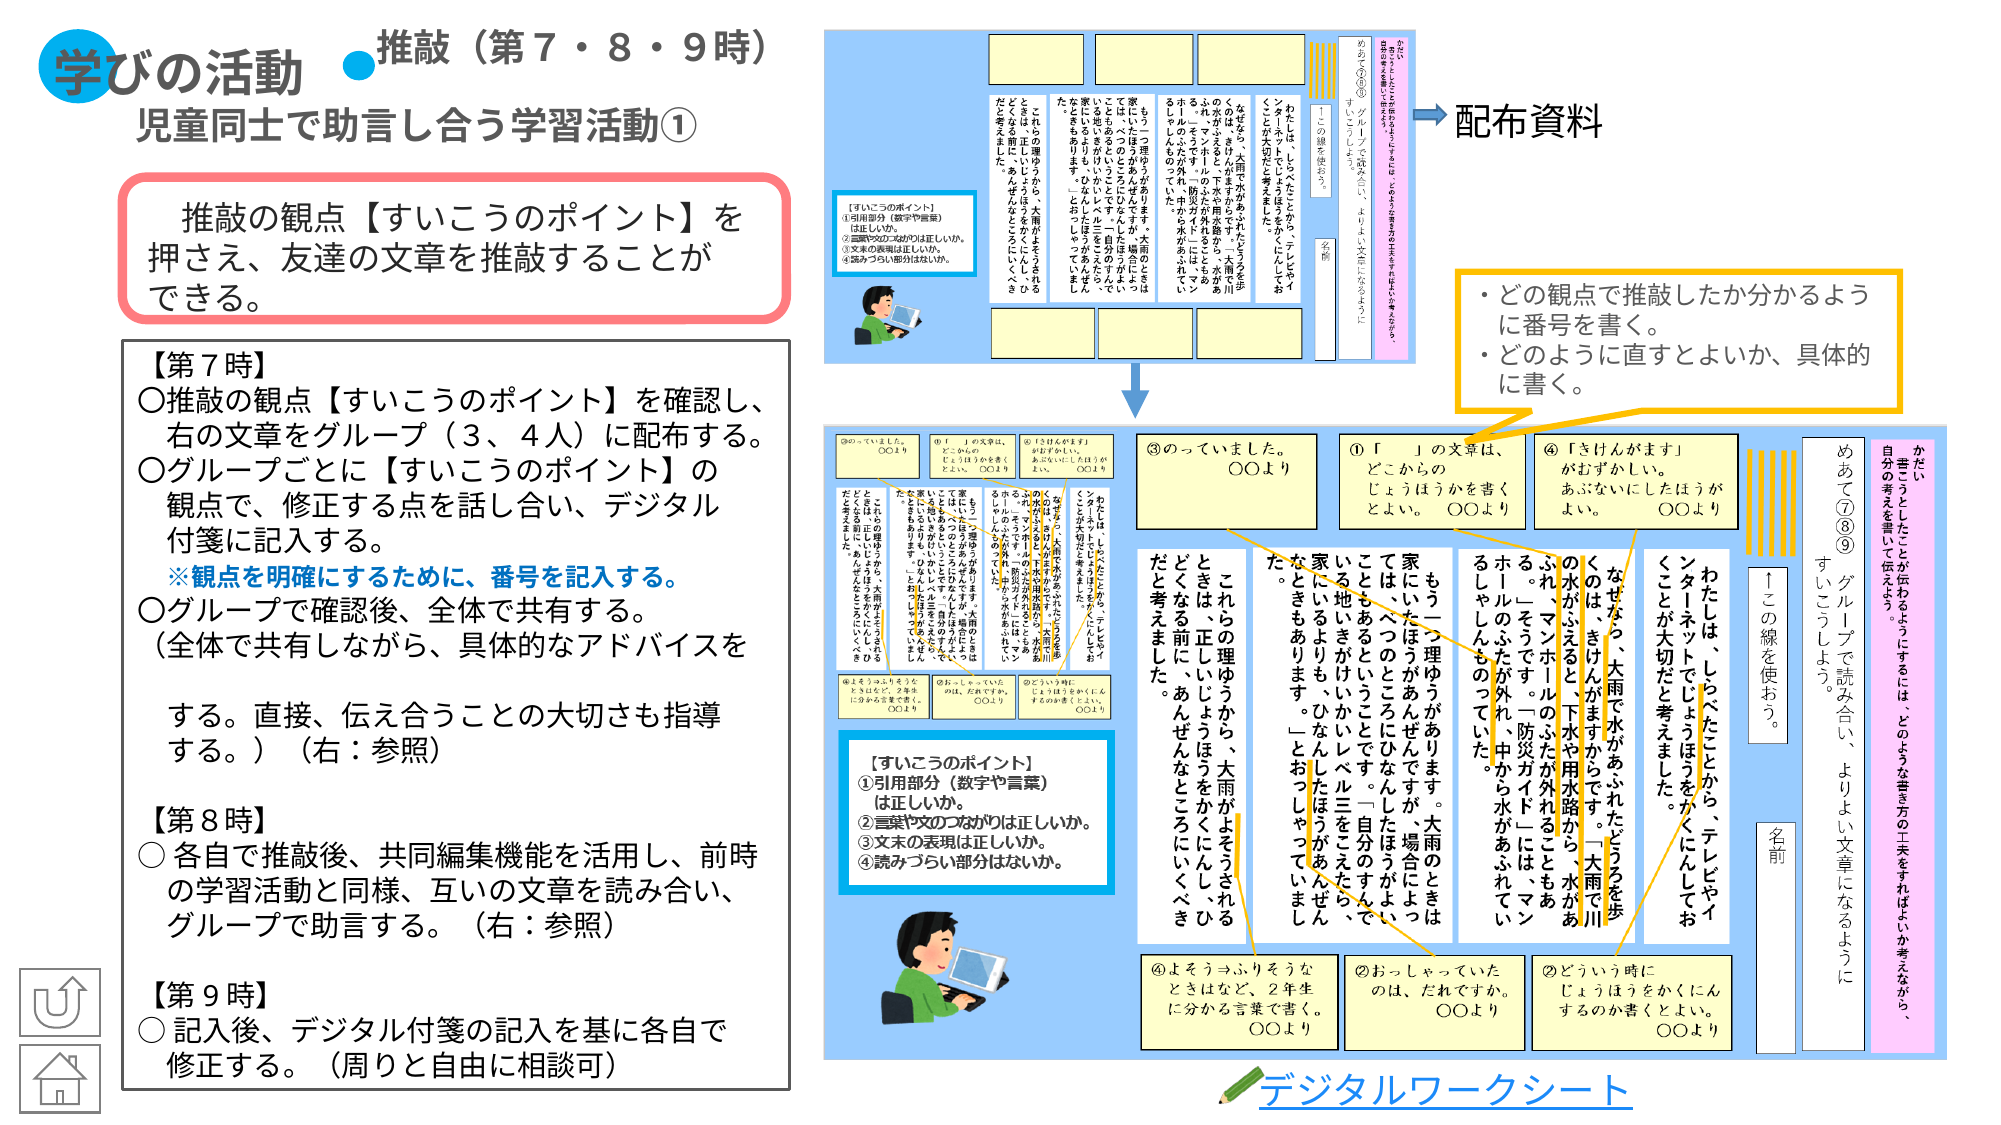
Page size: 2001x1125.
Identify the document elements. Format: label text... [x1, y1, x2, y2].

picture [824, 29, 1416, 364]
text_box 【第７時】 〇推敲の観点【すいこうのポイント】を確認し、 右の文章をグループ（３、４人）に配布する。 〇グループごとに【すいこうのポイント】の 観点で、修正する点を話し合い、デジタル 付箋に記入する。 ※観点を明確にするために、番号を記入する。 〇グループで確認後、全体で共有する。 （全体で共有しながら、具体的なアドバイスを する。直接、伝え合うことの大切さも指導 する。）（右：参照） 【第８時】 ○各自で推敲後、共同編集機能を活用し、前時 の学習活動と同様、互いの文章を読み合い、 グループで助言する。（右：参照） 【第9時】 ○記入後、デジタル付箋の記入を基に各自で 修正する。（周りと自由に相談可） [122, 340, 790, 1090]
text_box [1402, 90, 1631, 152]
text_box 推敲（第７・８・９時） [319, 36, 824, 103]
text_box 児童同士で助言し合う学習活動① [116, 119, 749, 174]
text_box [122, 177, 787, 320]
text_box [19, 968, 101, 1037]
text_box 学びの活動 [0, 38, 399, 105]
text_box ・どの観点で推敲したか分かるよう に番号を書く。 ・どのように直すとよいか、具体的 に書く。 [1456, 270, 1902, 424]
text_box 推敲の観点【すいこうのポイント】を押さえ、友達の文章を推敲することが できる。 [132, 320, 772, 325]
text_box [19, 1044, 101, 1114]
text_box デジタルワークシート [1244, 1060, 1648, 1125]
picture [823, 424, 1947, 1111]
text_box [341, 49, 376, 82]
text_box [50, 28, 106, 38]
